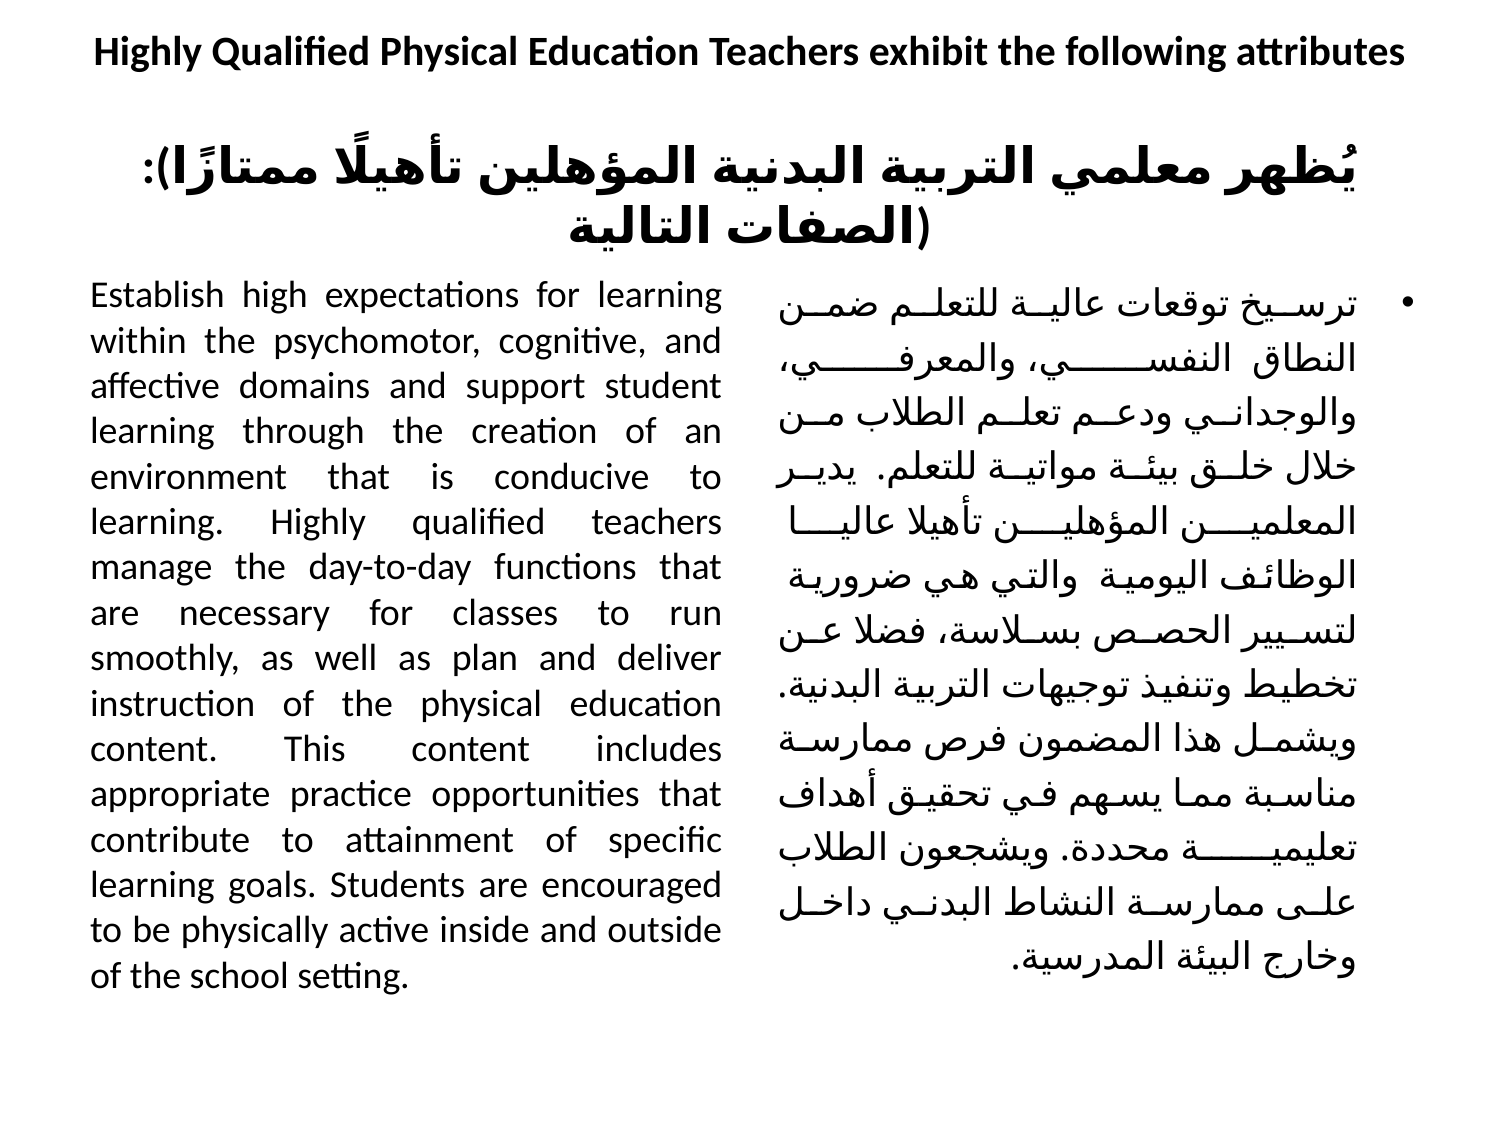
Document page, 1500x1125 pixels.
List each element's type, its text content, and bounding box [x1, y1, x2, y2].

list ترسيخ توقعات عالية للتعلم ضمن النطاق النفسي، والمعرفي، والوجداني ودعم تعلم الطلاب من خلال خلق بيئة مواتية للتعلم. يدير المعلمين المؤهلين تأهيلا عاليا الوظائف اليومية والتي هي ضرورية لتسيير الحصص بسلاسة، فضلا عن تخطيط وتنفيذ توجيهات التربية البدنية. ويشمل هذا المضمون فرص ممارسة مناسبة مما يسهم في تحقيق أهداف تعليمية محددة. ويشجعون الطلاب على ممارسة النشاط البدني داخل وخارج البيئة المدرسية. [762, 262, 1425, 1005]
title Highly Qualified Physical Education Teachers exhibit the following attributes :(يُظهر معلمي التربية البدنية المؤهلين تأهيلًا ممتازًا الصفات التالية) [75, 45, 1425, 233]
list Establish high expectations for learning within the psychomotor, cognitive, and affective domains and support student learning through the creation of an environment that is conducive to learning. Highly qualified teachers manage the day-to-day functions that are necessary for classes to run smoothly, as well as plan and deliver instruction of the physical education content. This content includes appropriate practice opportunities that contribute to attainment of specific learning goals. Students are encouraged to be physically active inside and outside of the school setting. [75, 262, 738, 1005]
